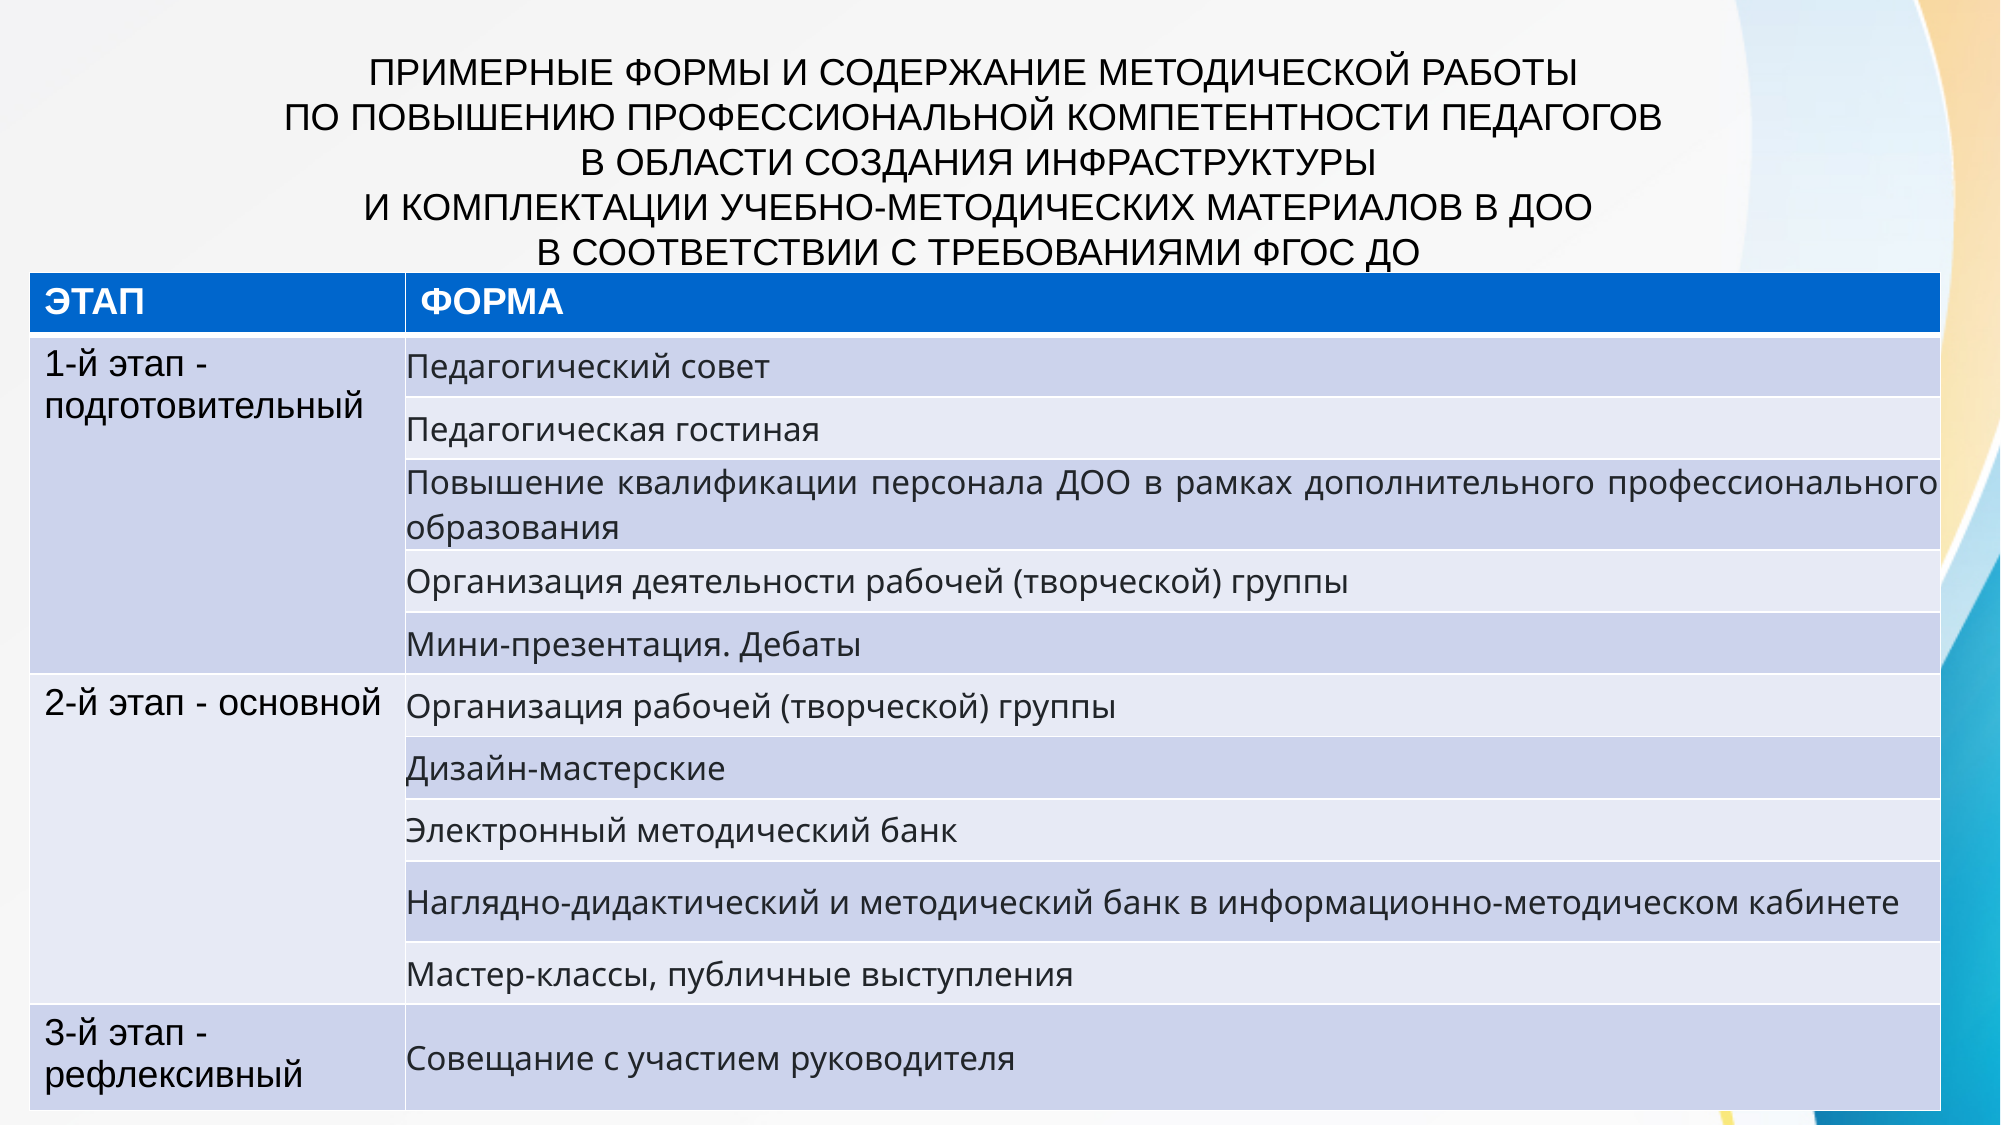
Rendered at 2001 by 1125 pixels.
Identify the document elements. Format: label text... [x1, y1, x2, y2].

table_cell 2-й этап - основной [30, 675, 405, 1003]
table_header ЭТАП [30, 273, 405, 332]
table_cell Электронный методический банк [406, 800, 1940, 860]
table_cell Организация рабочей (творческой) группы [406, 675, 1940, 736]
table_cell Педагогическая гостиная [406, 398, 1940, 458]
table_cell 1-й этап - подготовительный [30, 338, 405, 673]
table_header ФОРМА [406, 273, 1940, 332]
table_cell Наглядно-дидактический и методический банк в информационно-методическом кабинете [406, 862, 1940, 941]
table_cell Мастер-классы, публичные выступления [406, 943, 1940, 1003]
table_cell Повышение квалификации персонала ДОО в рамках дополнительного профессионального образования [406, 460, 1940, 549]
table_cell Педагогический совет [406, 338, 1940, 396]
title ПРИМЕРНЫЕ ФОРМЫ И СОДЕРЖАНИЕ МЕТОДИЧЕСКОЙ РАБОТЫ ПО ПОВЫШЕНИЮ ПРОФЕССИОНАЛЬНОЙ КОМПЕТЕНТНОСТИ ПЕДАГОГОВ В ОБЛАСТИ СОЗДАНИЯ ИНФРАСТРУКТУРЫ И КОМПЛЕКТАЦИИ УЧЕБНО-МЕТОДИЧЕСКИХ МАТЕРИАЛОВ В ДОО В СООТВЕТСТВИИ С ТРЕБОВАНИЯМИ ФГОС ДО [78, 96, 1880, 225]
table_cell Совещание с участием руководителя [406, 1005, 1940, 1110]
table_cell Организация деятельности рабочей (творческой) группы [406, 551, 1940, 611]
table_cell Мини-презентация. Дебаты [406, 613, 1940, 673]
table_cell Дизайн-мастерские [406, 737, 1940, 798]
picture [0, 0, 2001, 1125]
table_cell 3-й этап - рефлексивный [30, 1005, 405, 1110]
